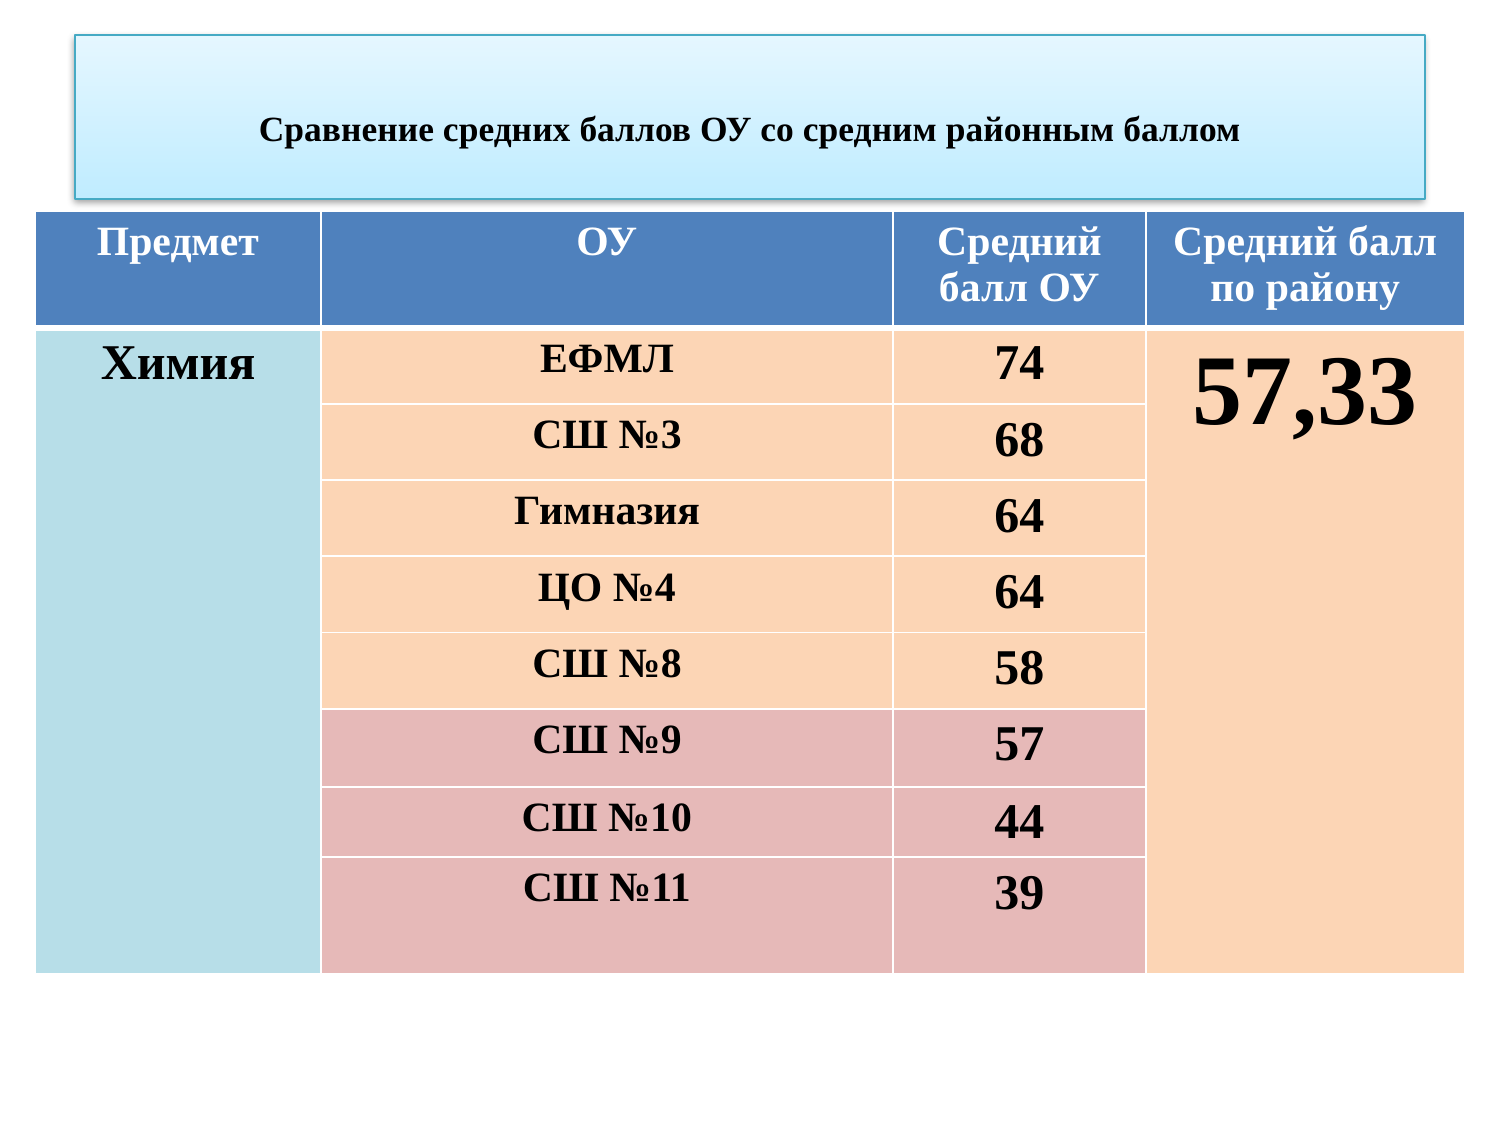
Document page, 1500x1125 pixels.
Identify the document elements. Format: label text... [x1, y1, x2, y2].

table_cell ЦО №4 [322, 557, 892, 632]
table_cell СШ №11 [322, 858, 892, 973]
table_cell 68 [894, 405, 1145, 479]
table_header Средний балл по району [1147, 212, 1464, 325]
table_cell ЕФМЛ [322, 331, 892, 403]
table_cell 44 [894, 788, 1145, 856]
table_cell 64 [894, 481, 1145, 555]
table_header ОУ [322, 212, 892, 325]
table_cell 74 [894, 331, 1145, 403]
table_header Предмет [36, 212, 320, 325]
table_header Средний балл ОУ [894, 212, 1145, 325]
table_cell 58 [894, 633, 1145, 708]
table_cell 39 [894, 858, 1145, 973]
table_cell 57 [894, 710, 1145, 786]
table_cell Гимназия [322, 481, 892, 555]
table_cell Химия [36, 331, 320, 973]
title Сравнение средних баллов ОУ со средним районным баллом [74, 34, 1426, 200]
table_cell СШ №8 [322, 633, 892, 708]
table_cell СШ №10 [322, 788, 892, 856]
table_cell СШ №9 [322, 710, 892, 786]
table_cell 64 [894, 557, 1145, 632]
table_cell СШ №3 [322, 405, 892, 479]
table_cell 57,33 [1147, 331, 1464, 973]
